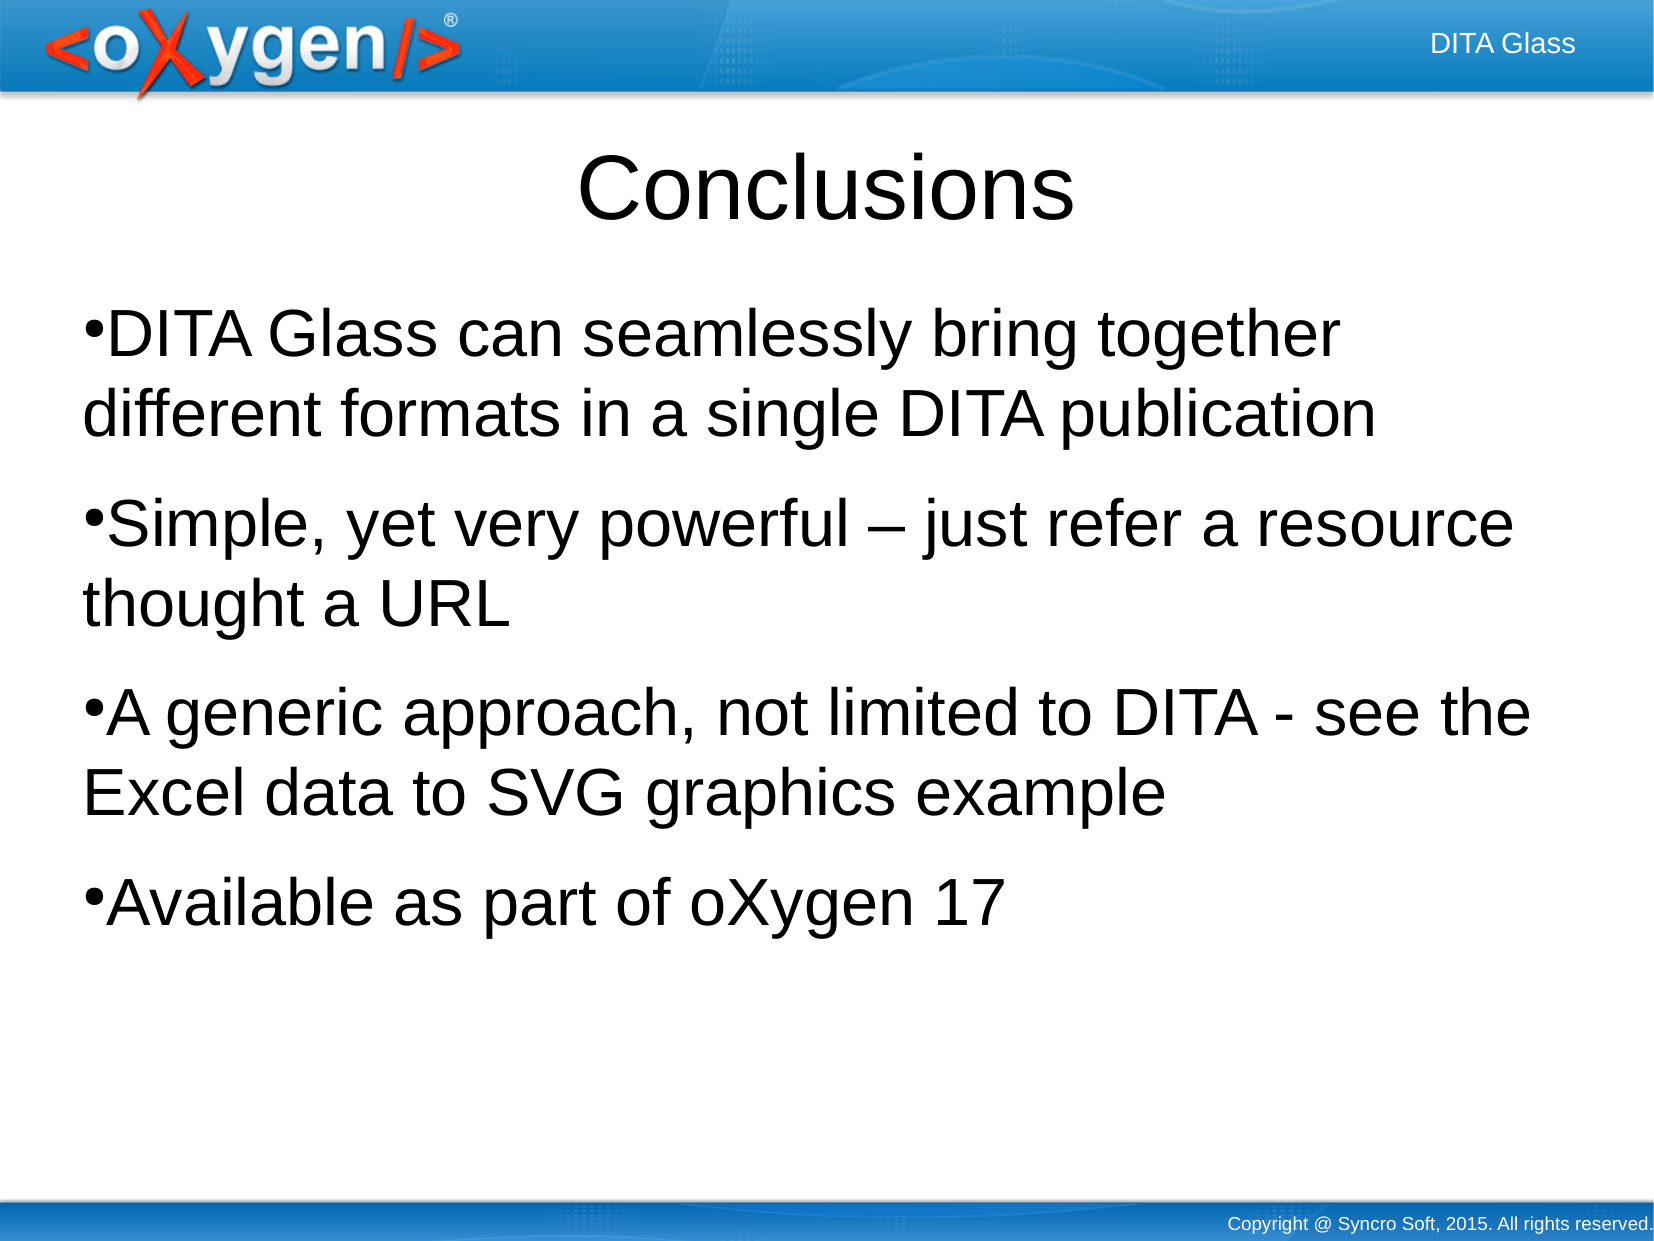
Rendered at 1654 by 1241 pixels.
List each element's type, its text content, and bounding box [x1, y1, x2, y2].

title Conclusions [82, 78, 1571, 287]
picture [0, 0, 1654, 109]
list DITA Glass can seamlessly bring together different formats in a single DITA publication Simple, yet very powerful – just refer a resource thought a URL A generic approach, not limited to DITA - see the Excel data to SVG graphics example Available as part of oXygen 17 [82, 290, 1571, 1049]
picture [0, 1195, 1654, 1241]
